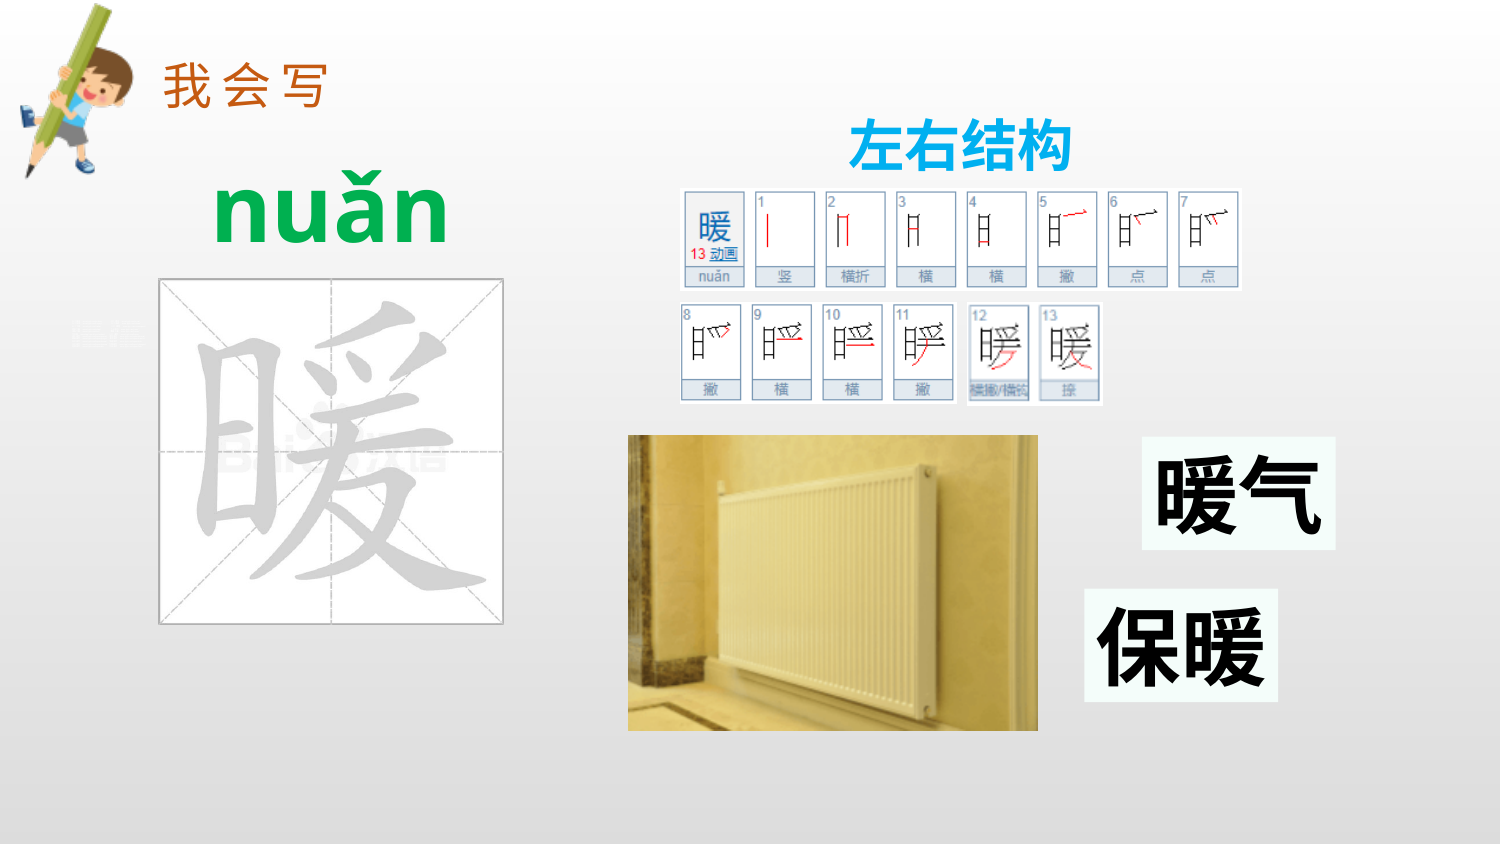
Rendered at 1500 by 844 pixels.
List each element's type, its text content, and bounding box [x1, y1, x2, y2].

text_box 保暖 [1084, 588, 1279, 703]
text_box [680, 102, 1242, 406]
text_box 暖气 [1141, 436, 1336, 551]
picture [158, 278, 504, 625]
text_box nuǎn [195, 143, 467, 267]
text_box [8, 0, 354, 189]
picture [628, 435, 1038, 731]
